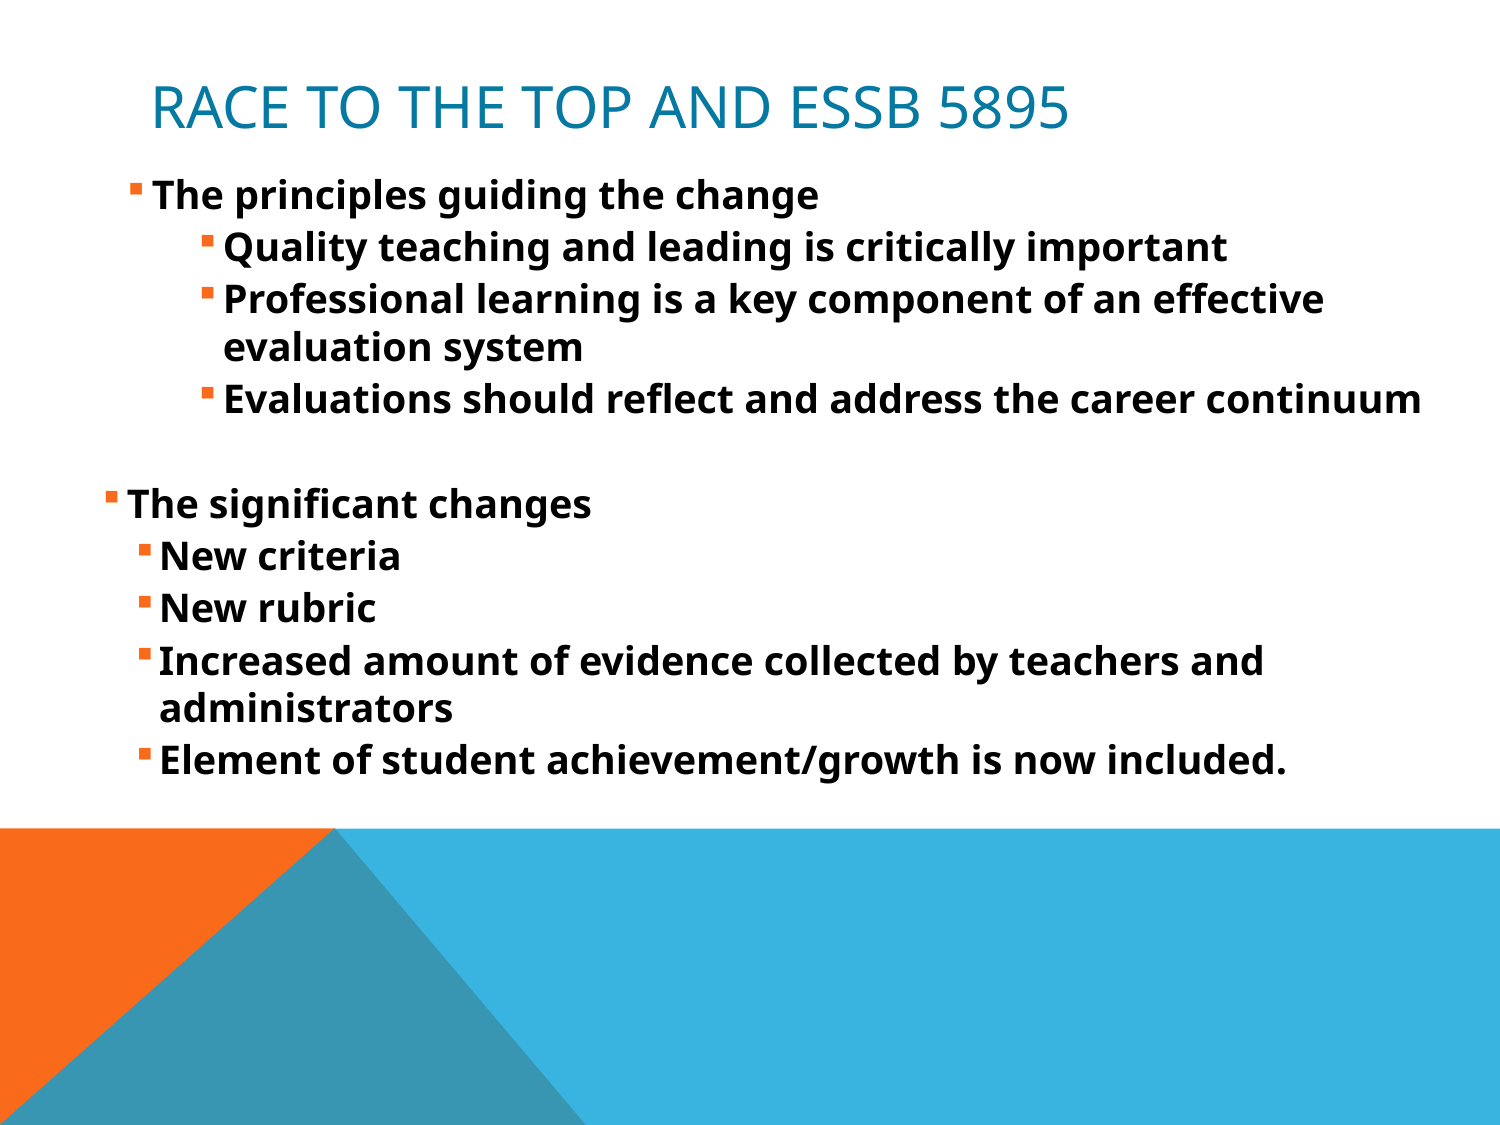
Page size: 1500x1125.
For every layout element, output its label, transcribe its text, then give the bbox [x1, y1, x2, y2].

title Race to the Top and ESSB 5895 [135, 60, 1369, 150]
list The principles guiding the change Quality teaching and leading is critically important Professional learning is a key component of an effective evaluation system Evaluations should reflect and address the career continuum The significant changes New criteria New rubric Increased amount of evidence collected by teachers and administrators Element of student achievement/growth is now included. [87, 162, 1450, 838]
